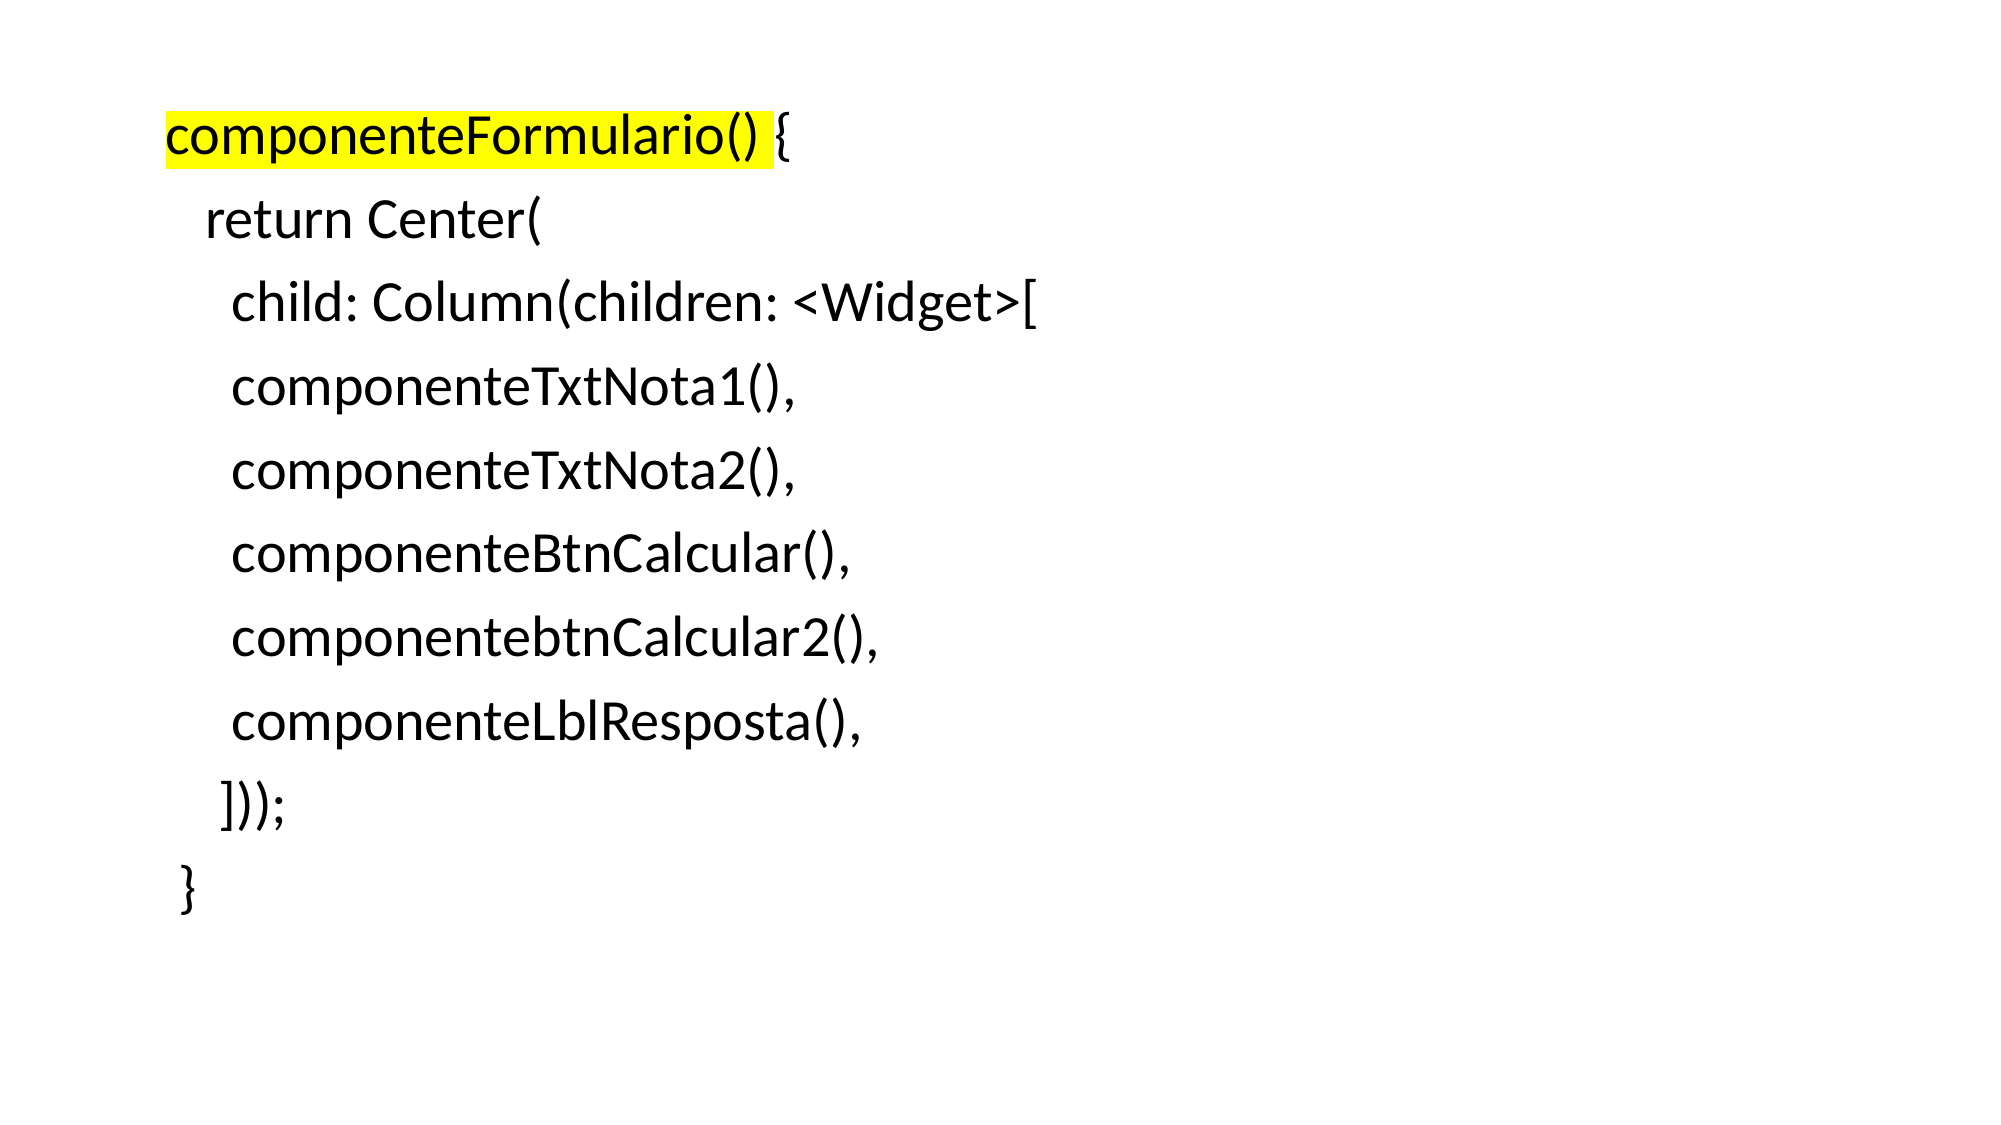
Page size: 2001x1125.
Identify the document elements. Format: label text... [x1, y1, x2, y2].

list componenteFormulario() { return Center( child: Column(children: <Widget>[ componenteTxtNota1(), componenteTxtNota2(), componenteBtnCalcular(), componentebtnCalcular2(), componenteLblResposta(), ])); } [137, 96, 1863, 1014]
